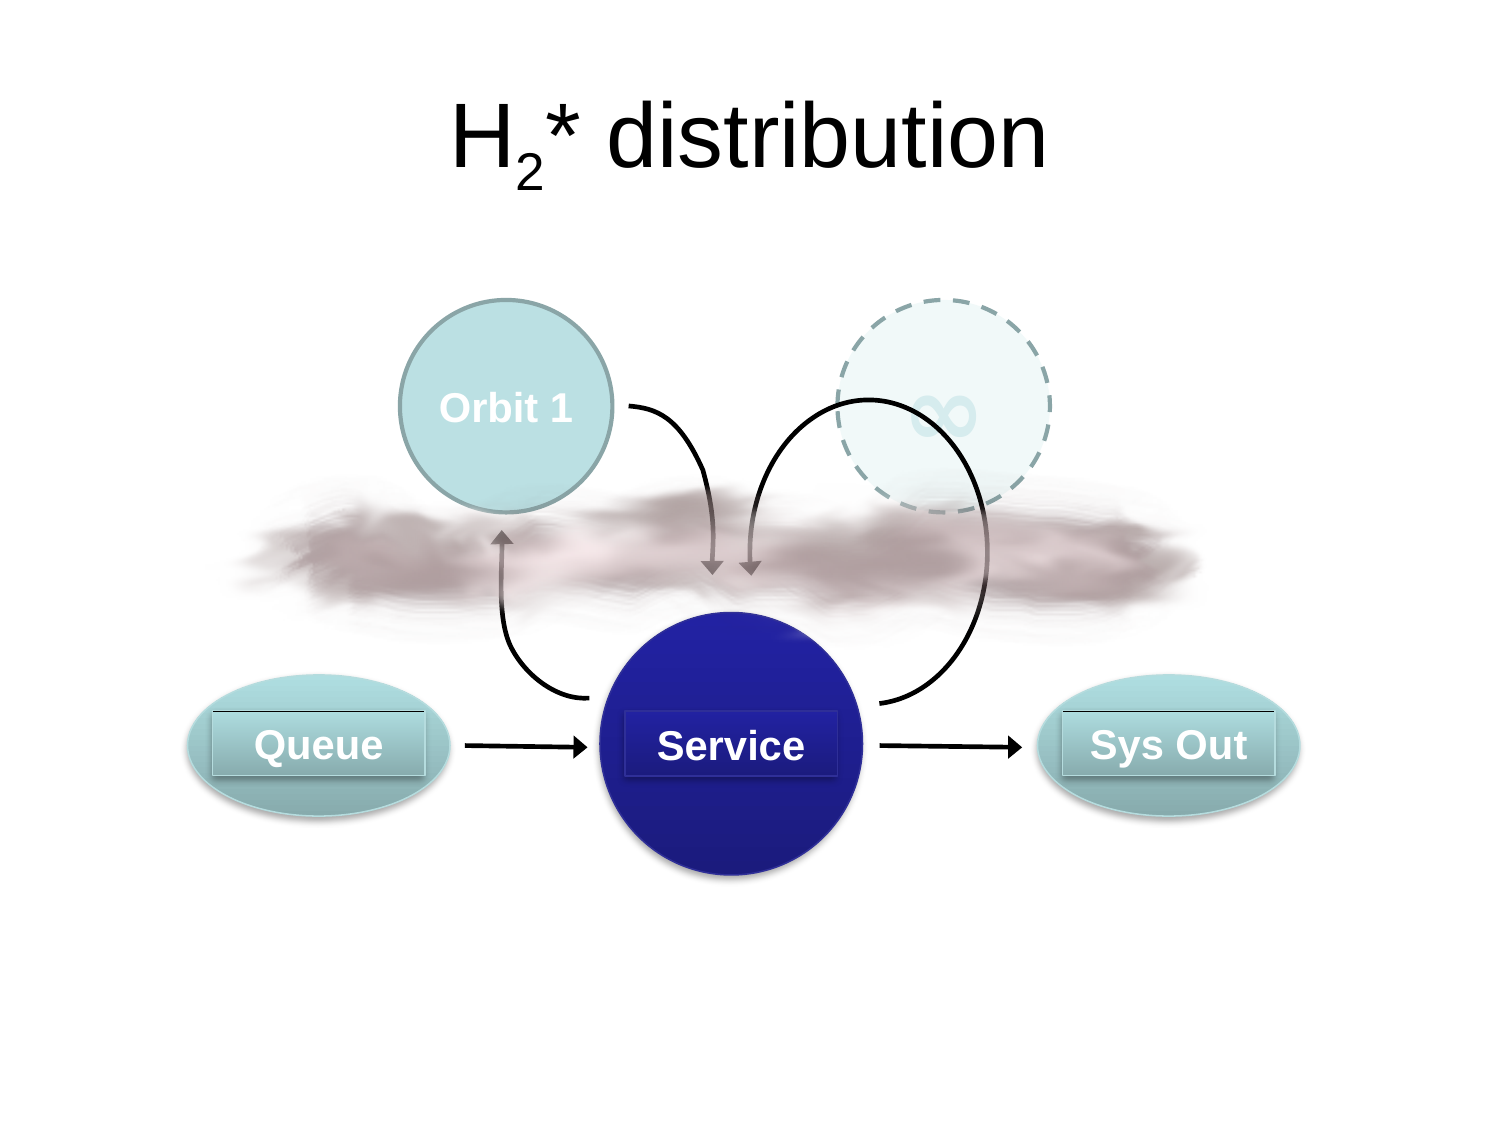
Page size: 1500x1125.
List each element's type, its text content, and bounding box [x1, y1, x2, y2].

title H2* distribution [74, 44, 1426, 233]
text_box [186, 674, 451, 817]
text_box Orbit 1 [397, 297, 615, 454]
text_box Queue [212, 710, 426, 776]
text_box Service [624, 710, 838, 777]
text_box [877, 673, 942, 705]
text_box Sys Out [1062, 710, 1276, 776]
text_box ∞ [835, 297, 1053, 454]
picture [205, 455, 1273, 665]
text_box [529, 673, 590, 699]
text_box [599, 673, 864, 876]
text_box [1036, 674, 1301, 817]
text_box [628, 405, 696, 454]
text_box [776, 399, 961, 454]
